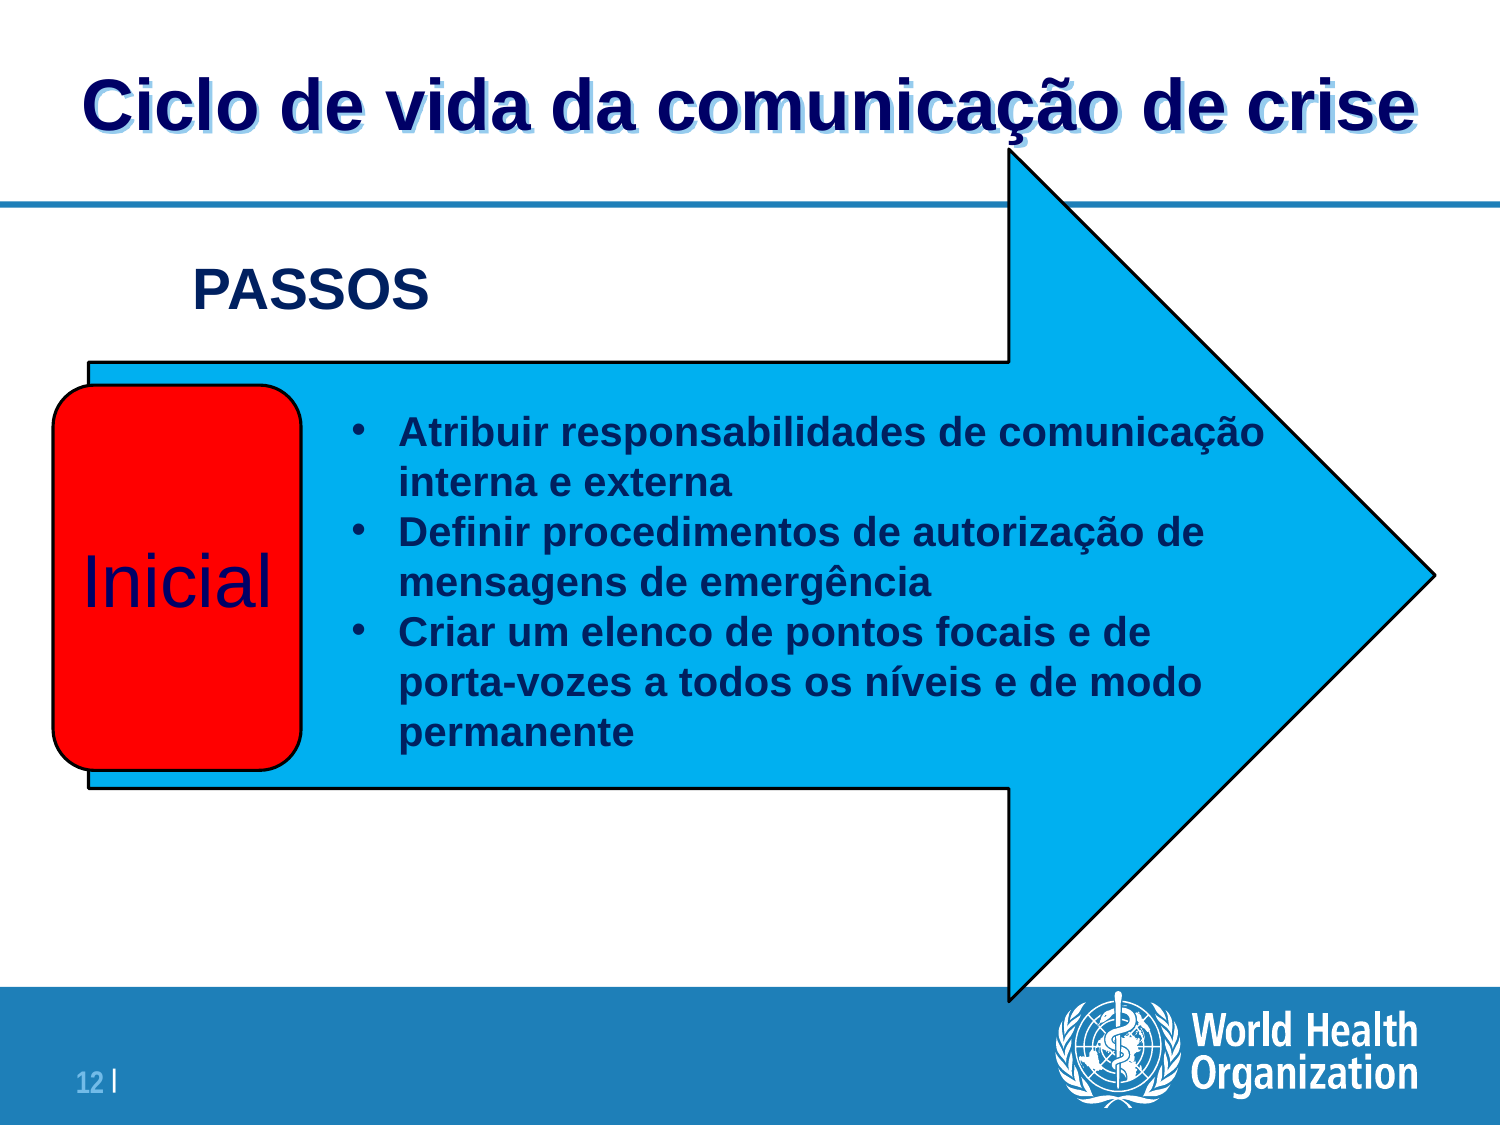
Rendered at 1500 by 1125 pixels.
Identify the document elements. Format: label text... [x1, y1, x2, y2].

text_box Inicial [53, 385, 302, 771]
text_box [88, 149, 1257, 789]
text_box [1282, 422, 1436, 729]
title Ciclo de vida da comunicação de crise [0, 0, 1500, 204]
text_box [1008, 857, 1154, 1002]
text_box PASSOS [177, 243, 446, 329]
text_box Atribuir responsabilidades de comunicação interna e externa Definir procedimentos de autorização de mensagens de emergência Criar um elenco de pontos focais e de porta-vozes a todos os níveis e de modo permanente [336, 397, 1282, 857]
